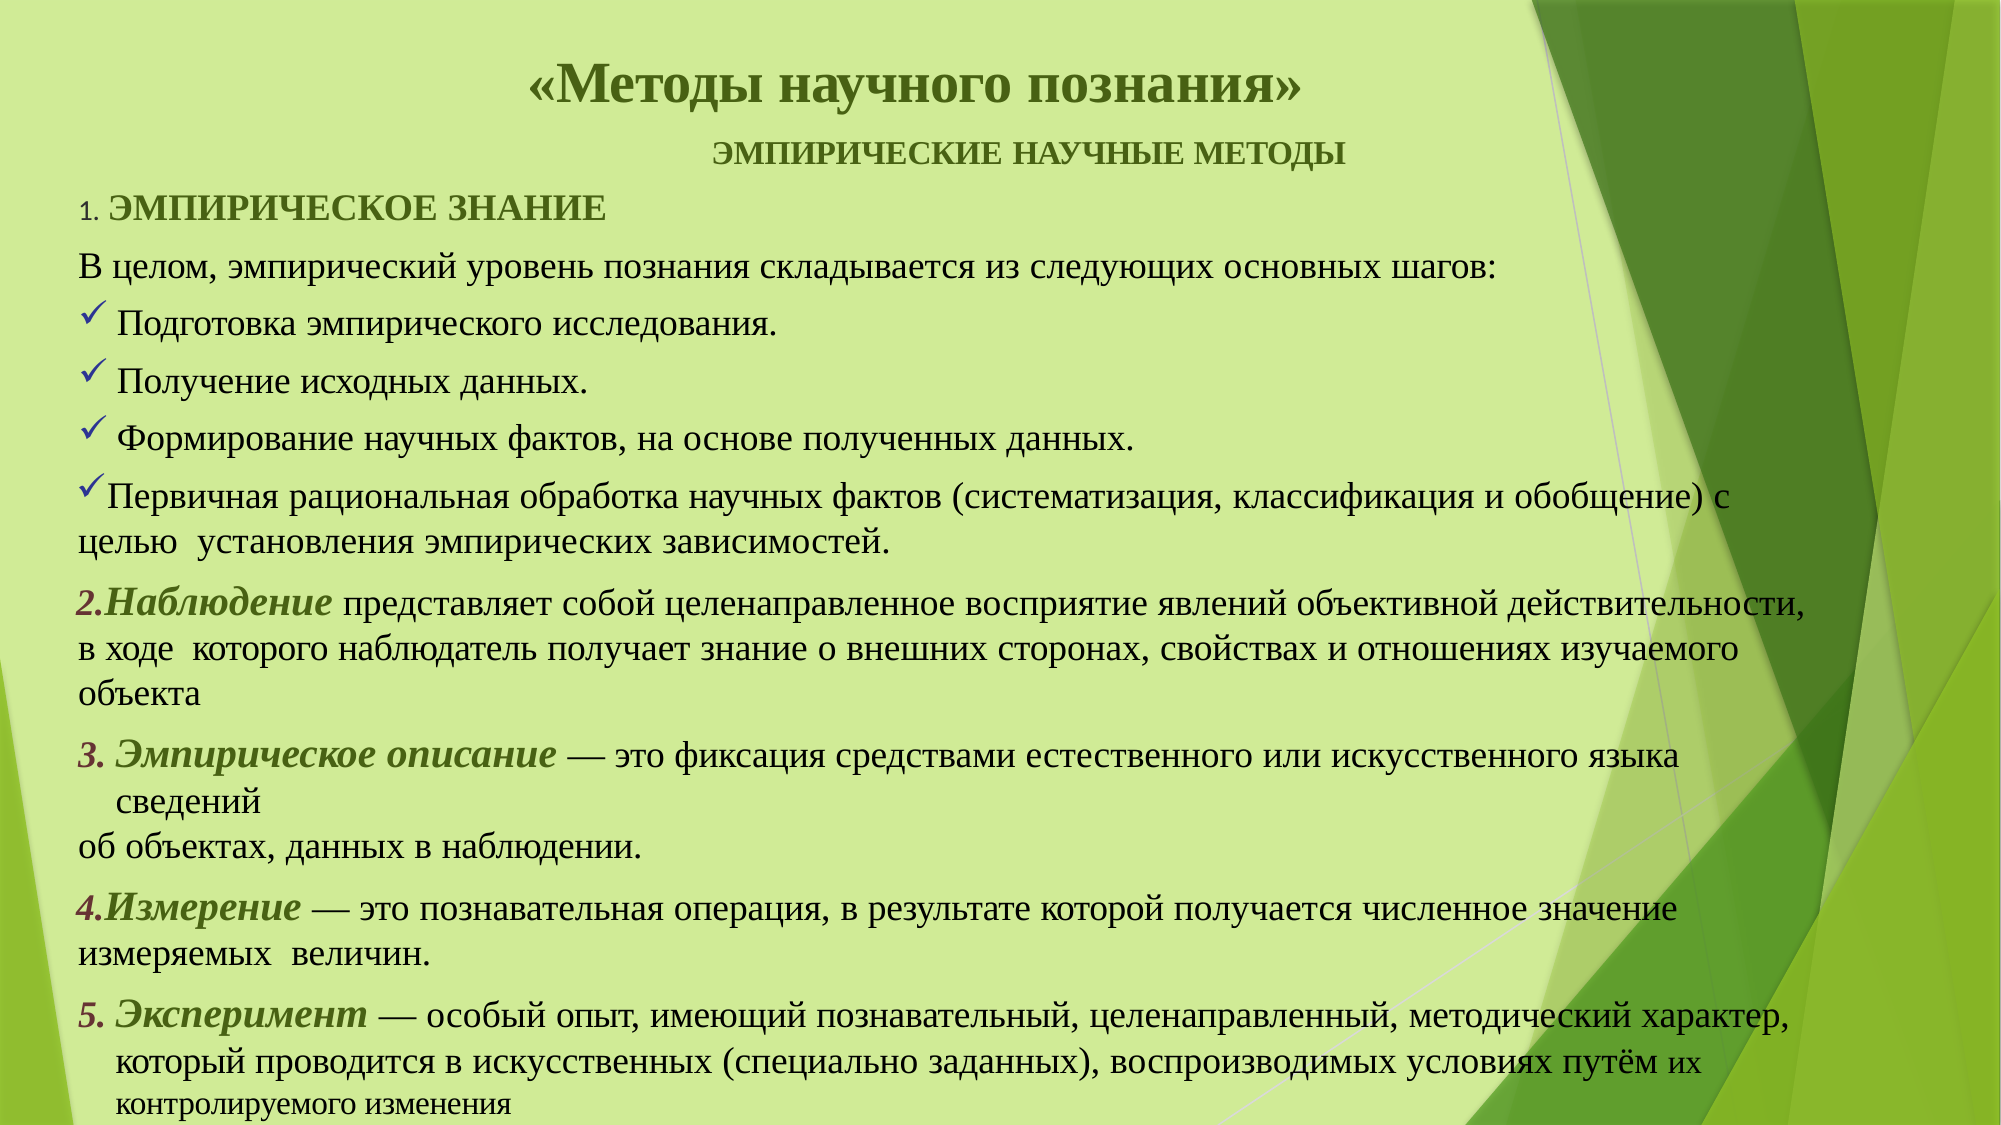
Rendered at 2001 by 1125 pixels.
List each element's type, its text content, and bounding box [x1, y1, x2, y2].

text_box ЭМПИРИЧЕСКИЕ НАУЧНЫЕ МЕТОДЫ 1. ЭМПИРИЧЕСКОЕ ЗНАНИЕ В целом, эмпирический уровень познания складывается из следующих основных шагов: Подготовка эмпирического исследования. Получение исходных данных. Формирование научных фактов, на основе полученных данных. Первичная рациональная обработка научных фактов (систематизация, классификация и обобщение) с целью установления эмпирических зависимостей. Наблюдение представляет собой целенаправленное восприятие явлений объективной действительности, в ходе которого наблюдатель получает знание о внешних сторонах, свойствах и отношениях изучаемого объекта Эмпирическое описание — это фиксация средствами естественного или искусственного языка сведений об объектах, данных в наблюдении. Измерение — это познавательная операция, в результате которой получается численное значение измеряемых величин. Эксперимент — особый опыт, имеющий познавательный, целенаправленный, методический характер, который проводится в искусственных (специально заданных), воспроизводимых условиях путём их контролируемого изменения [61, 123, 1875, 1125]
text_box «Методы научного познания» [512, 36, 1319, 122]
